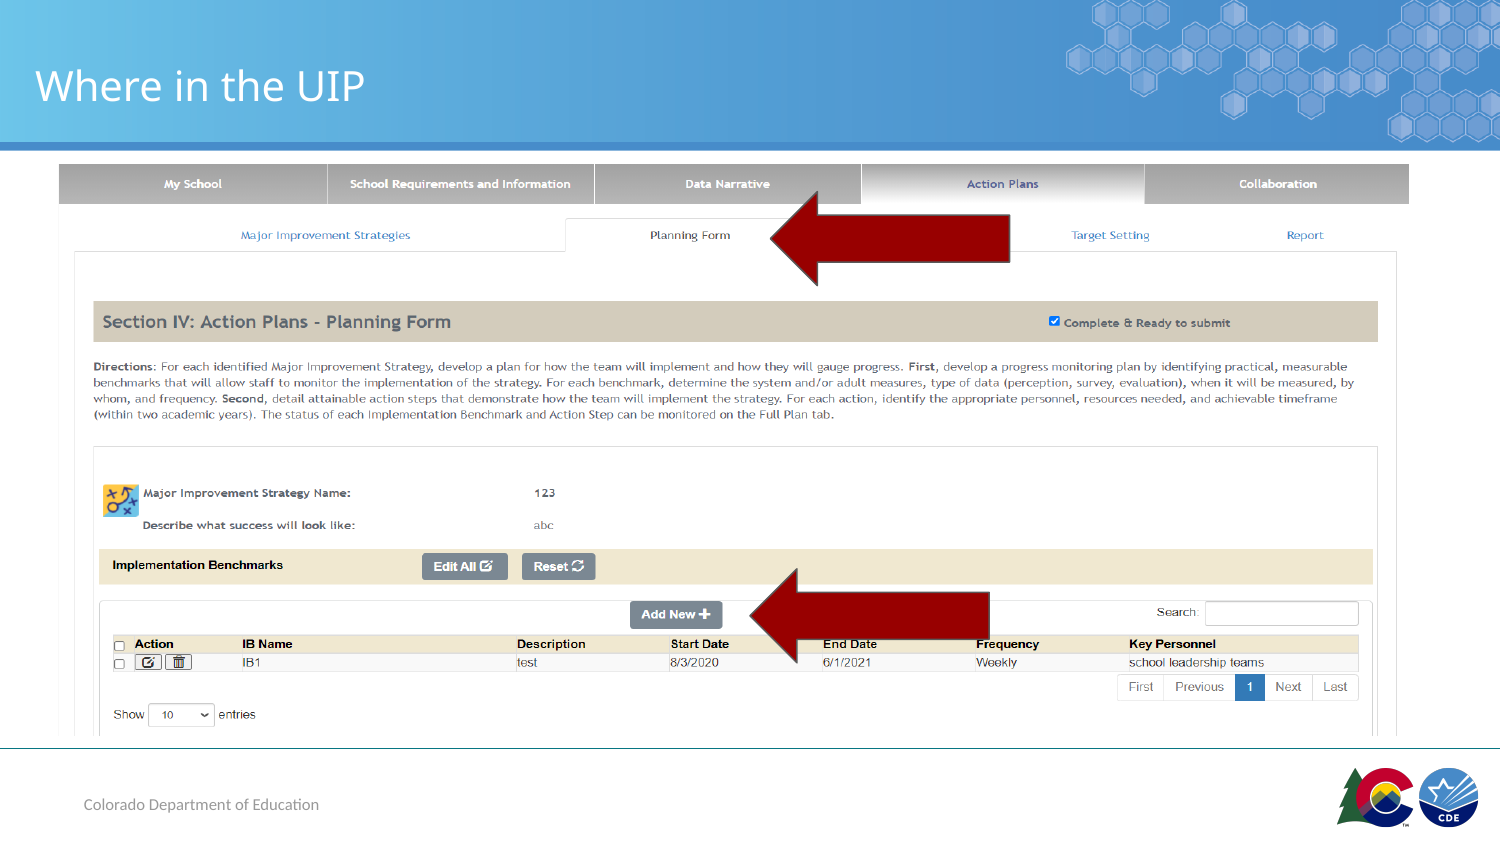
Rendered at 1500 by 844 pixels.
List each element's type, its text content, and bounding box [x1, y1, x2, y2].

title Where in the UIP [34, 37, 1433, 132]
picture [58, 163, 1409, 737]
picture [0, 0, 1500, 151]
picture [1336, 767, 1479, 828]
